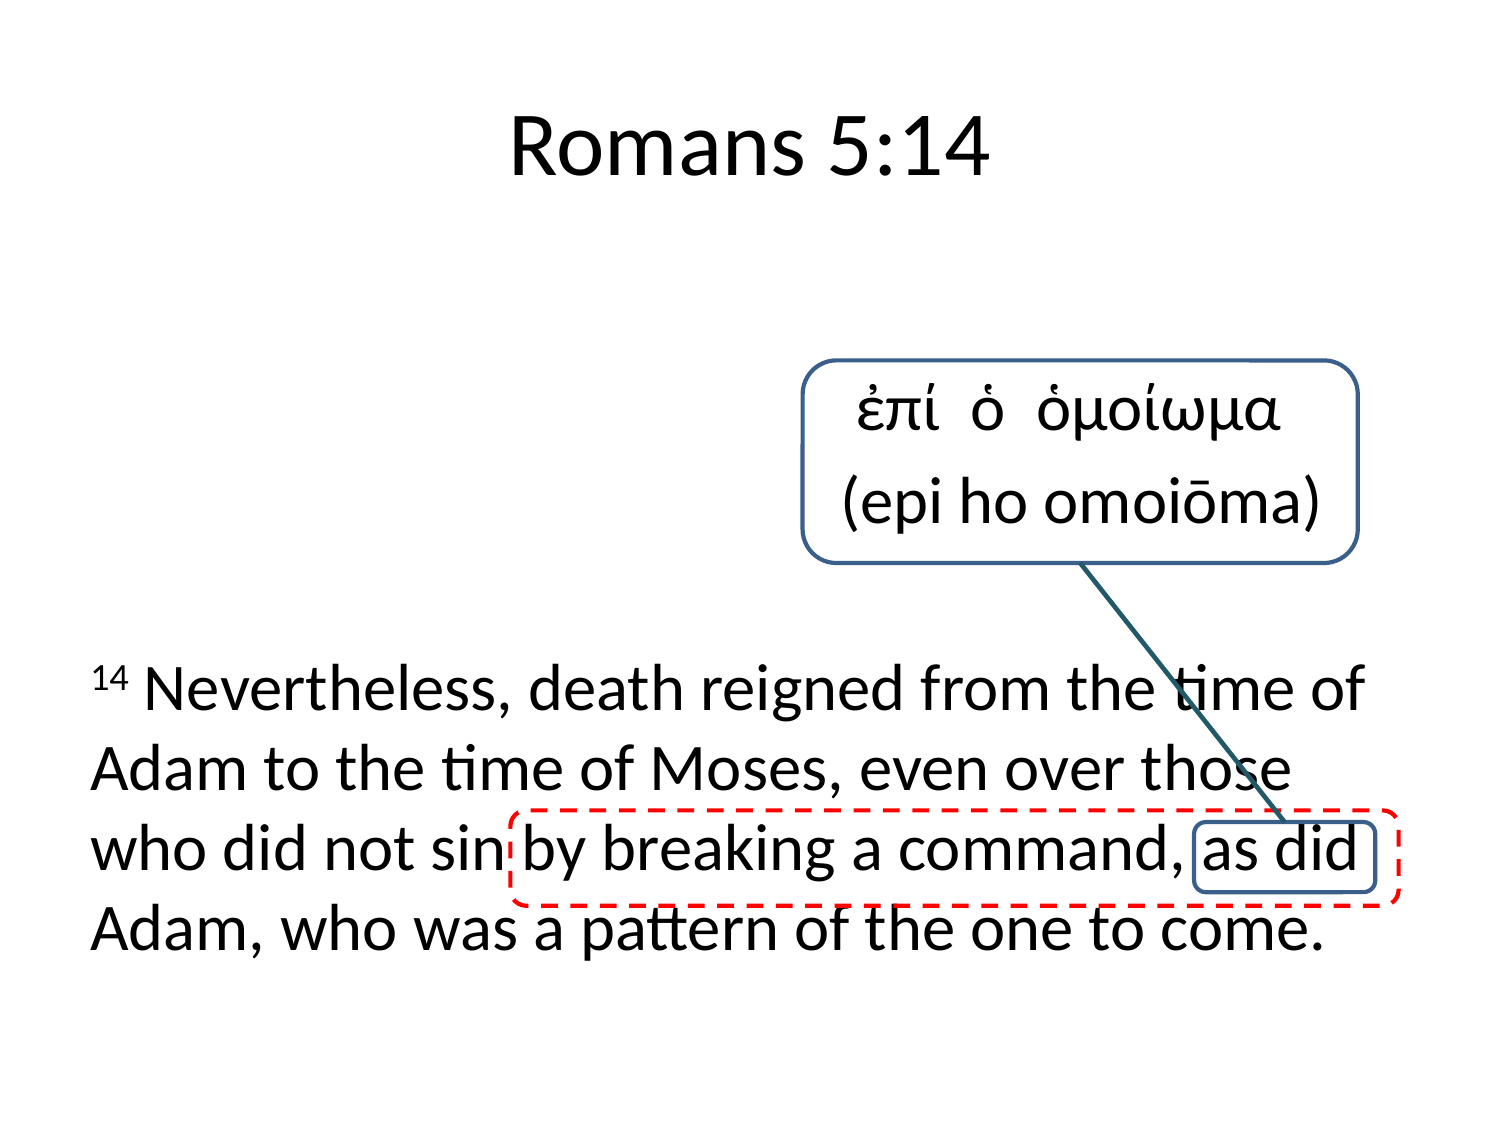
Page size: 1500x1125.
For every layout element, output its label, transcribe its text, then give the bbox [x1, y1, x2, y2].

list ἐπί ὁ ὁμοίωμα (epi ho omoiōma) 14 Nevertheless, death reigned from the time of Adam to the time of Moses, even over those who did not sin by breaking a command, as did Adam, who was a pattern of the one to come. [75, 262, 1425, 1005]
text_box [508, 808, 1401, 908]
text_box [800, 358, 1360, 566]
title Romans 5:14 [75, 45, 1425, 233]
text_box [1079, 562, 1285, 823]
